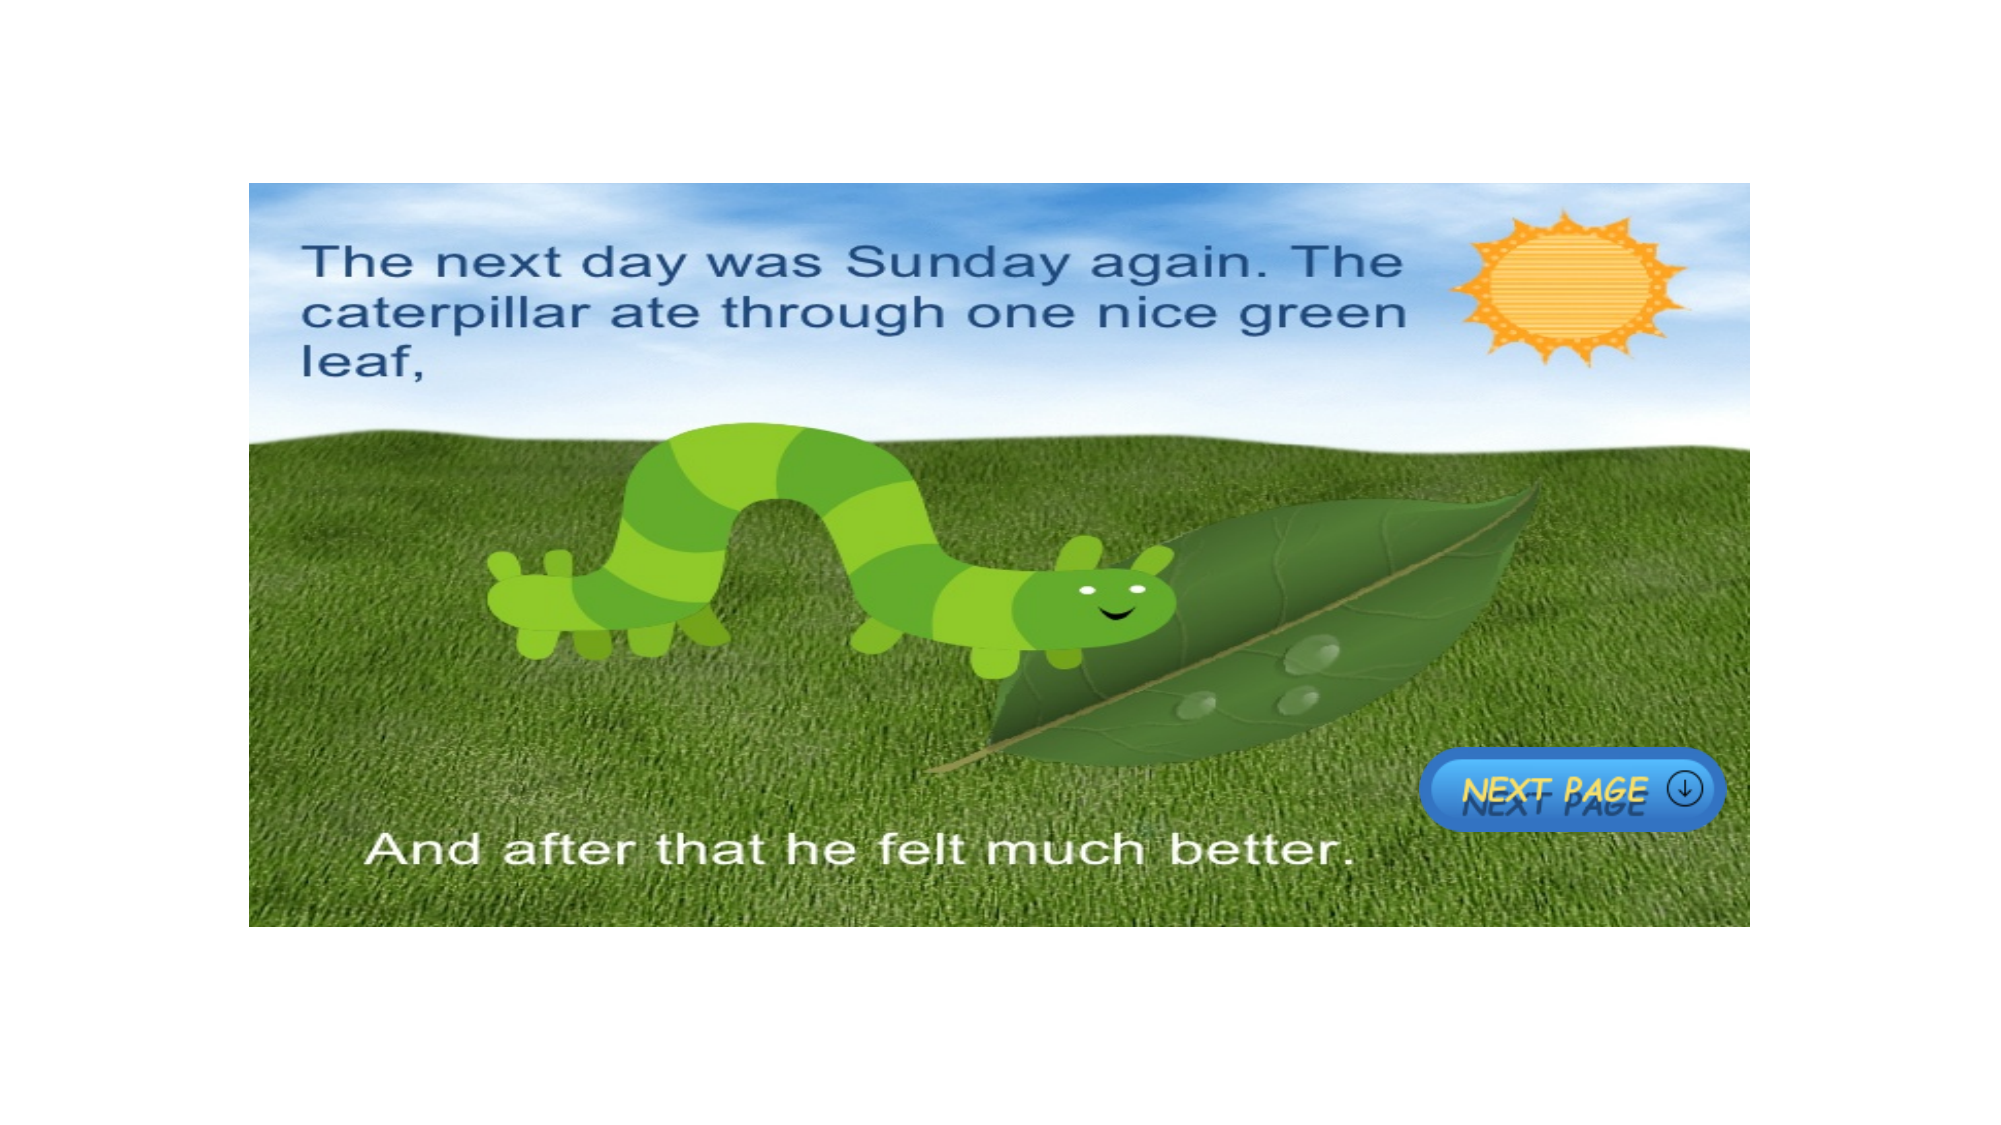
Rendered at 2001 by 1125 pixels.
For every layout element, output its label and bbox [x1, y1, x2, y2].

picture [249, 183, 1750, 927]
